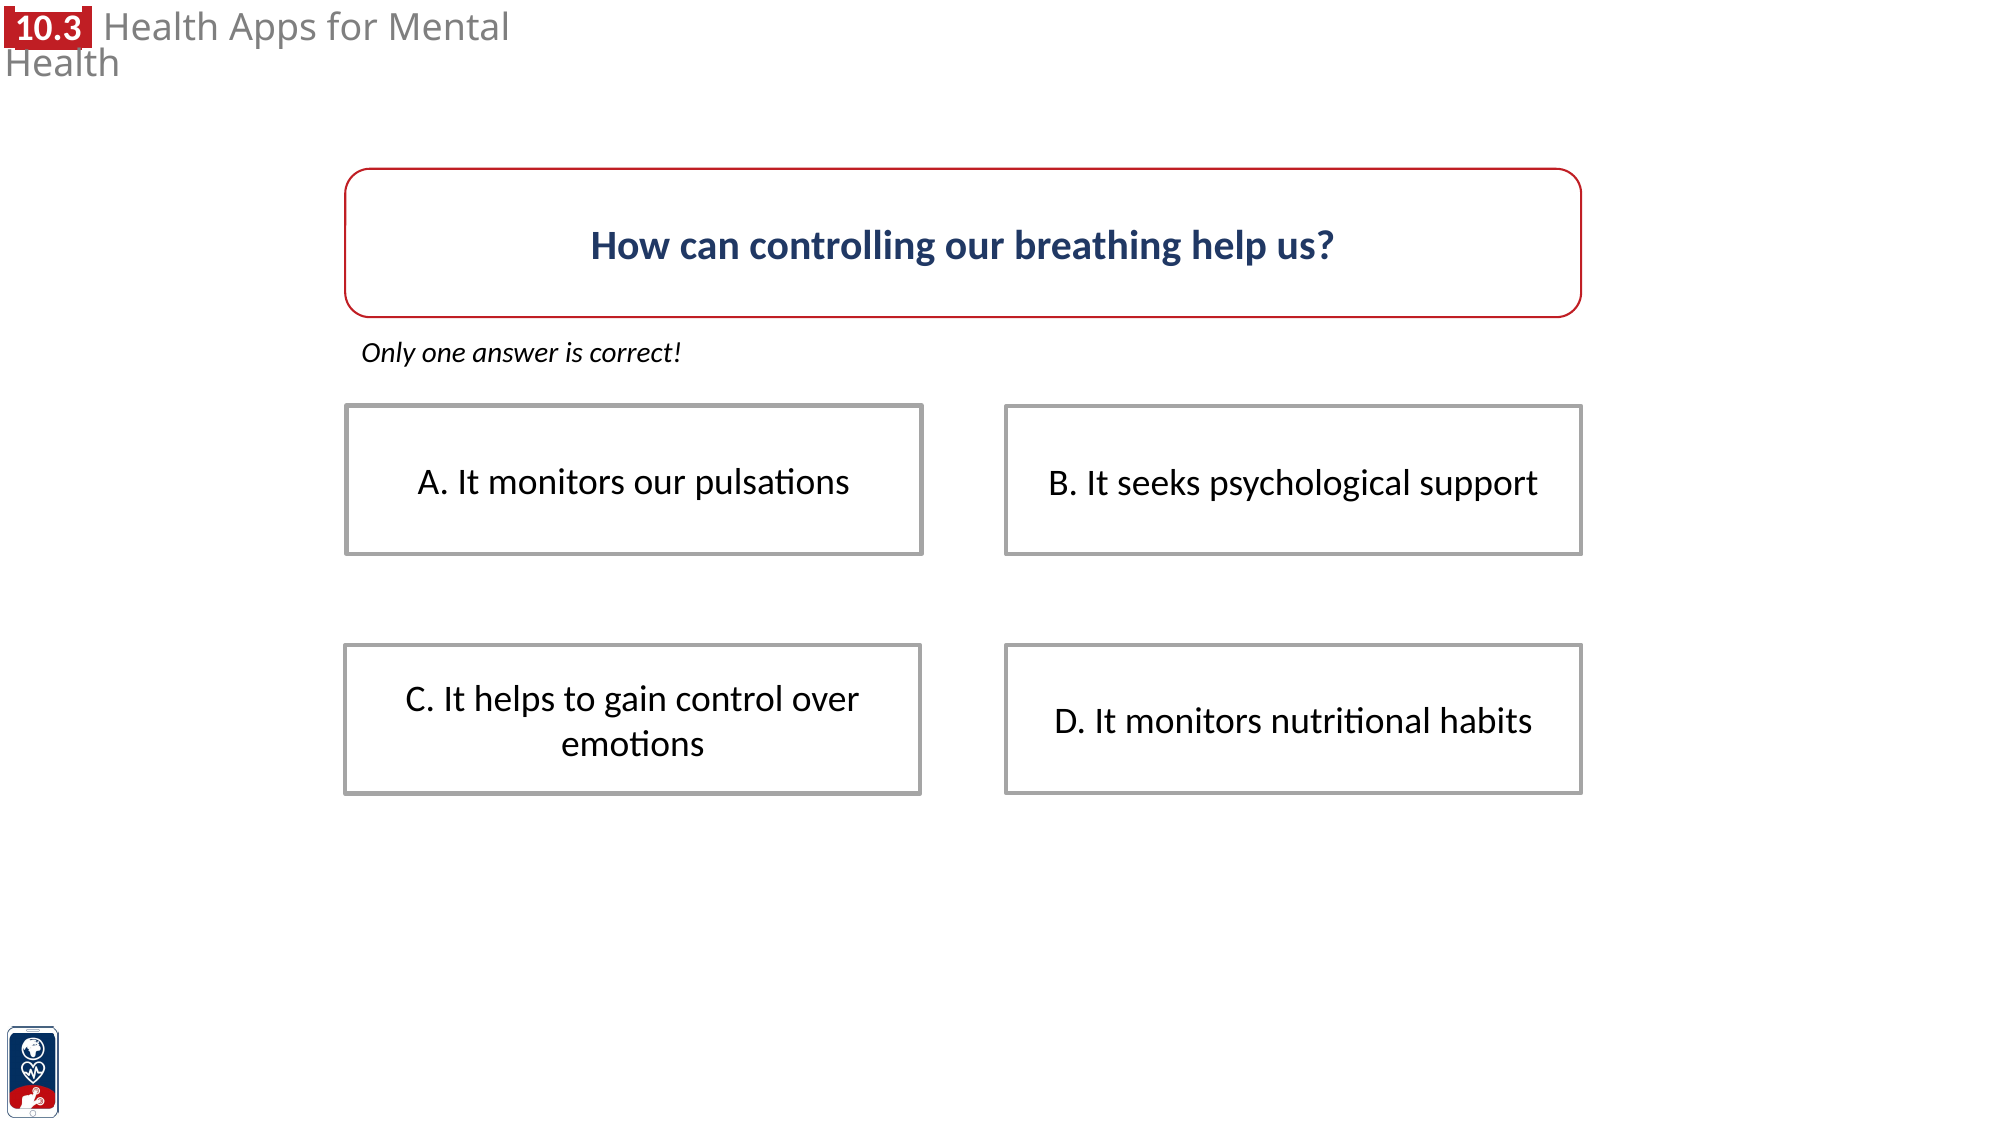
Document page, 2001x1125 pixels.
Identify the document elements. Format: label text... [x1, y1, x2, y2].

text_box How can controlling our breathing help us? [345, 168, 1582, 318]
text_box C. It helps to gain control over emotions [343, 643, 922, 796]
text_box B. It seeks psychological support [1004, 404, 1583, 556]
text_box Only one answer is correct! [346, 325, 700, 376]
picture [7, 1026, 59, 1118]
text_box A. It monitors our pulsations [344, 403, 924, 556]
text_box D. It monitors nutritional habits [1004, 643, 1583, 795]
